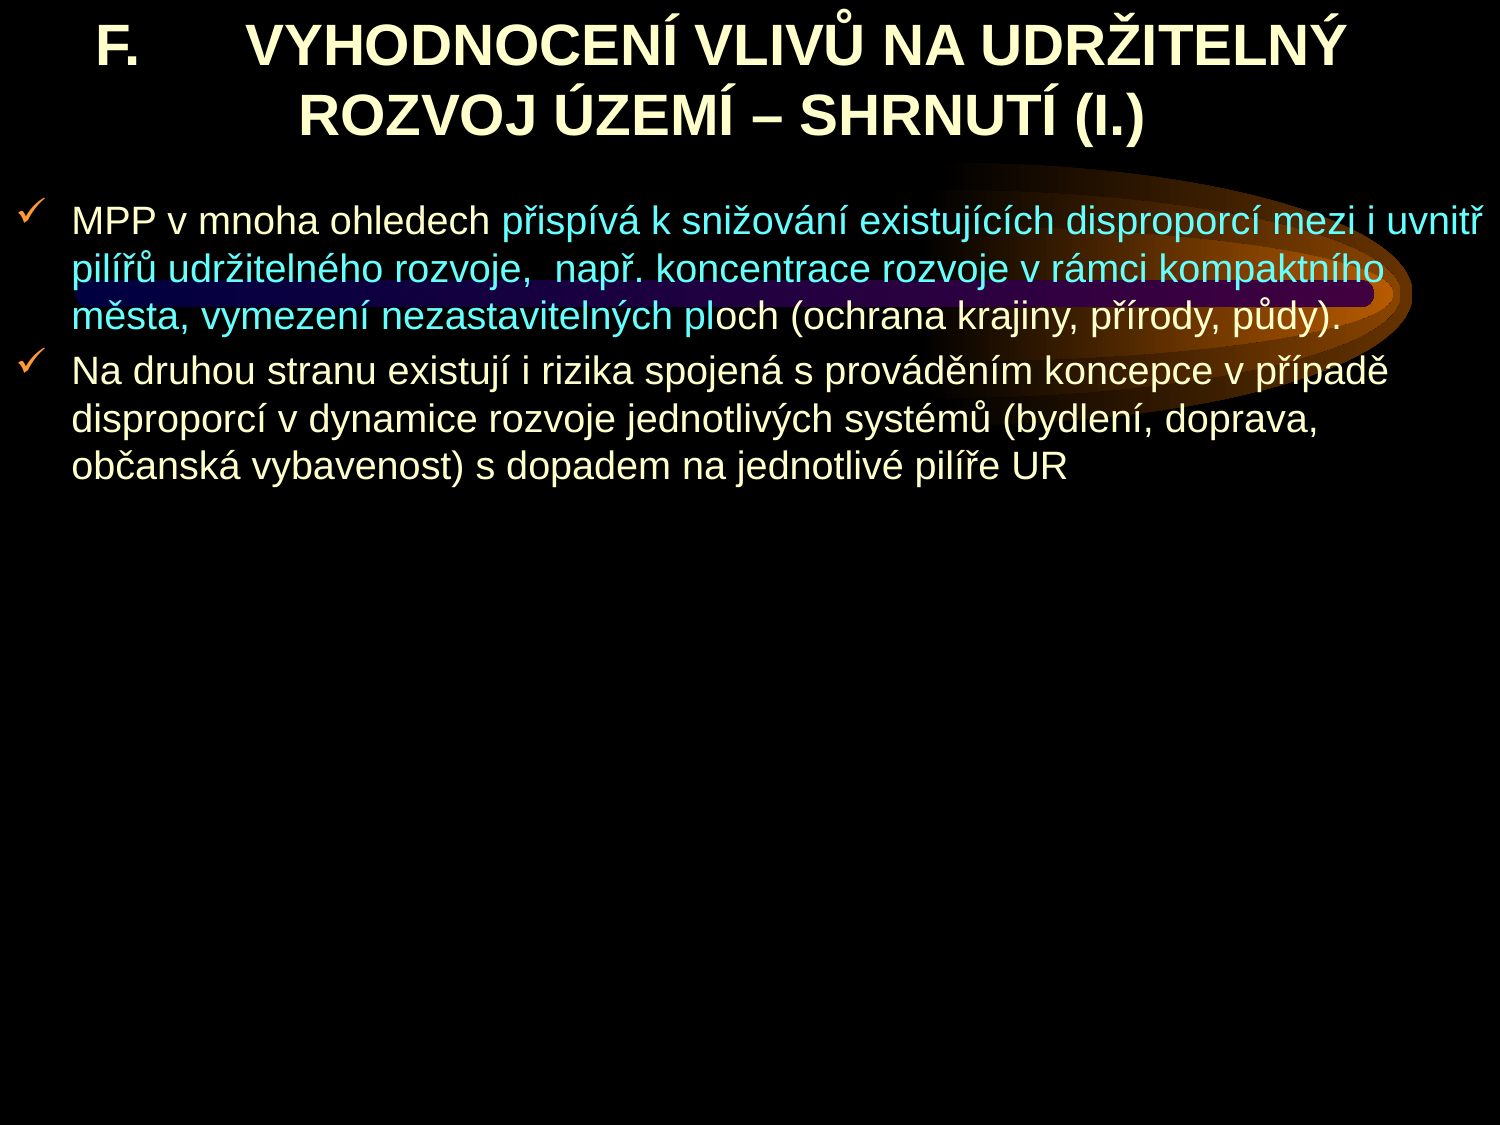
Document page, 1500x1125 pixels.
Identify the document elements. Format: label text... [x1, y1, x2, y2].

title F. VYHODNOCENÍ VLIVŮ NA UDRŽITELNÝ ROZVOJ ÚZEMÍ – SHRNUTÍ (I.) [0, 0, 1463, 138]
list MPP v mnoha ohledech přispívá k snižování existujících disproporcí mezi i uvnitř pilířů udržitelného rozvoje, např. koncentrace rozvoje v rámci kompaktního města, vymezení nezastavitelných ploch (ochrana krajiny, přírody, půdy). Na druhou stranu existují i rizika spojená s prováděním koncepce v případě disproporcí v dynamice rozvoje jednotlivých systémů (bydlení, doprava, občanská vybavenost) s dopadem na jednotlivé pilíře UR [0, 187, 1500, 1066]
